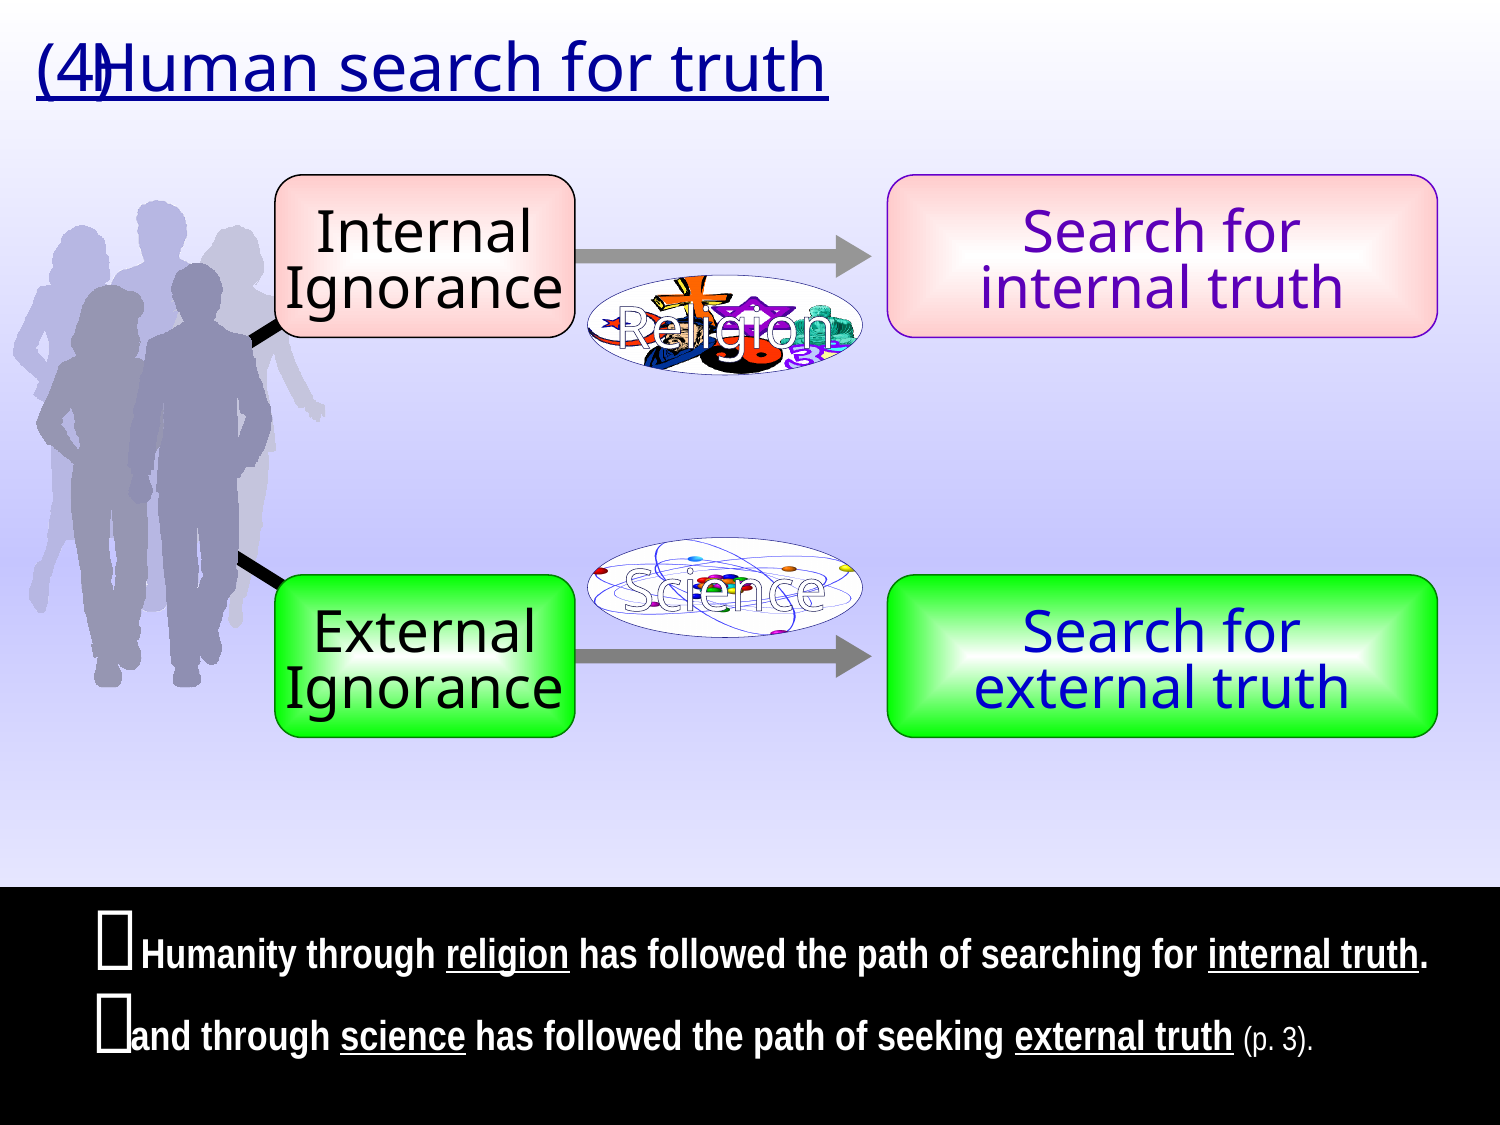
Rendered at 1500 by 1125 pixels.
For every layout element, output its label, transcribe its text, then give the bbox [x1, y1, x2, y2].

text_box External Ignorance [274, 574, 575, 738]
text_box Religion [587, 275, 863, 376]
text_box [0, 887, 1500, 1125]
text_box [75, 924, 1463, 988]
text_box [34, 262, 273, 688]
text_box Science [587, 537, 863, 638]
text_box [575, 237, 869, 276]
text_box [575, 637, 869, 676]
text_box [21, 17, 784, 113]
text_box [12, 199, 326, 629]
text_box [74, 1007, 1363, 1071]
text_box Search for external truth [887, 574, 1438, 738]
text_box Internal Ignorance [275, 174, 575, 338]
text_box Search for internal truth [887, 174, 1438, 338]
